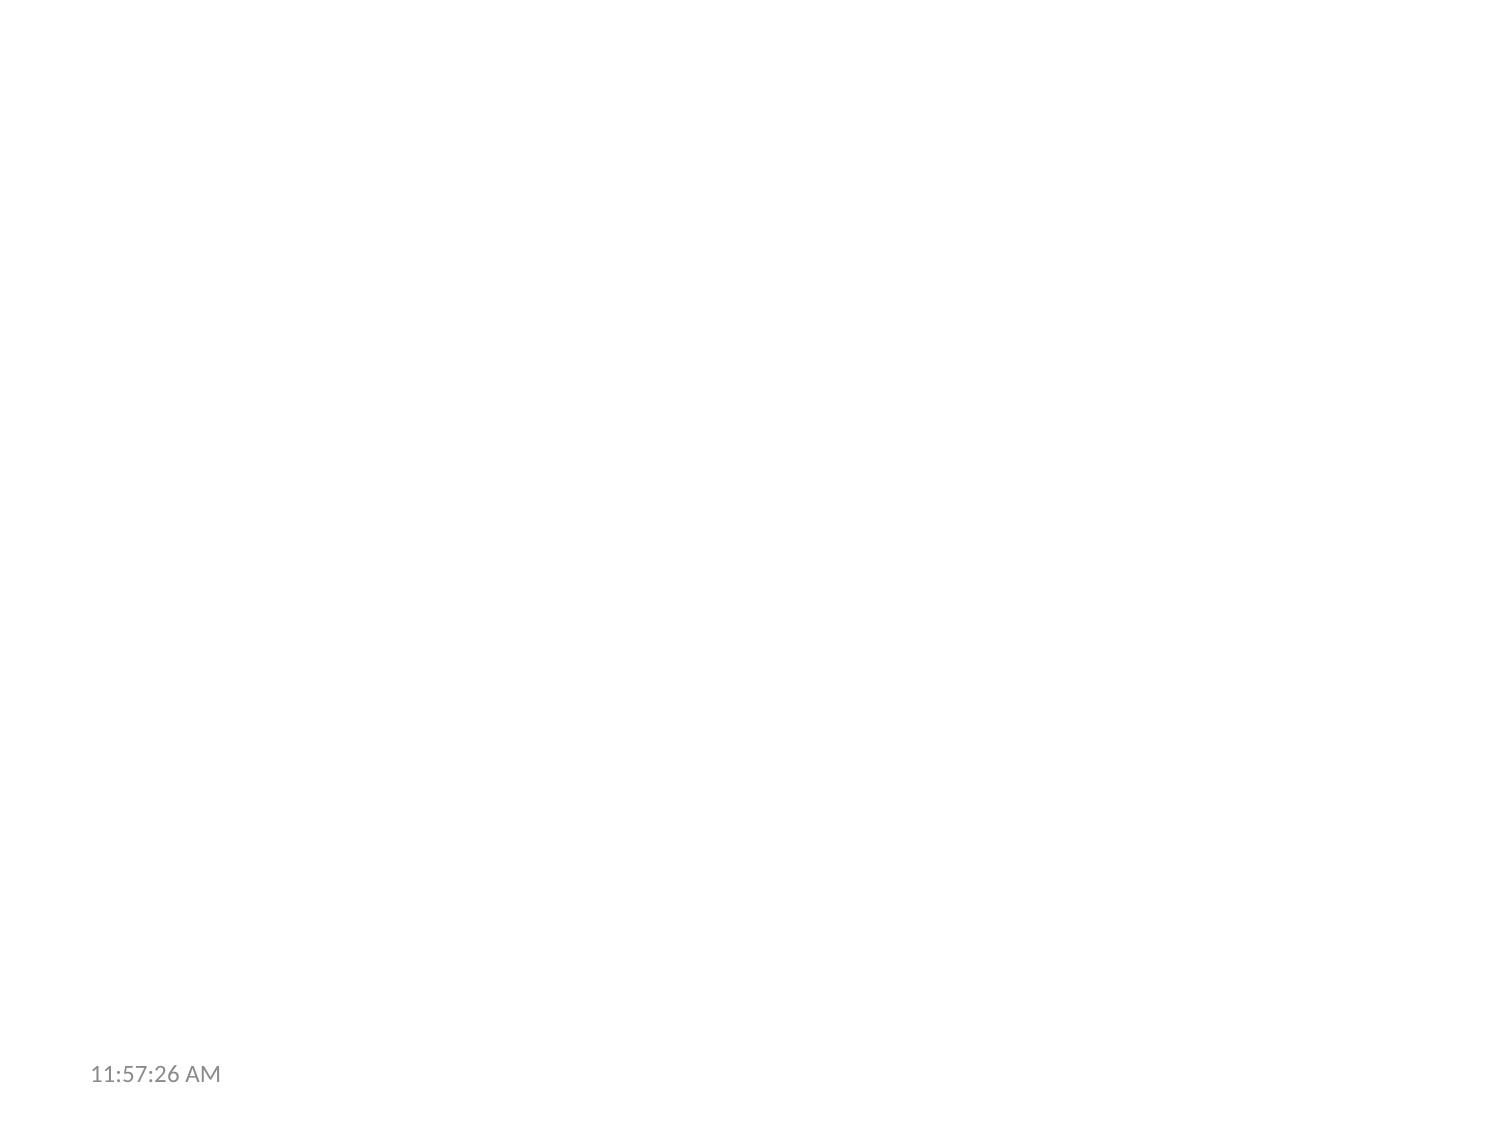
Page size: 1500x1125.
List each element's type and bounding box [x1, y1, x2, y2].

slide_number [75, 1042, 425, 1103]
